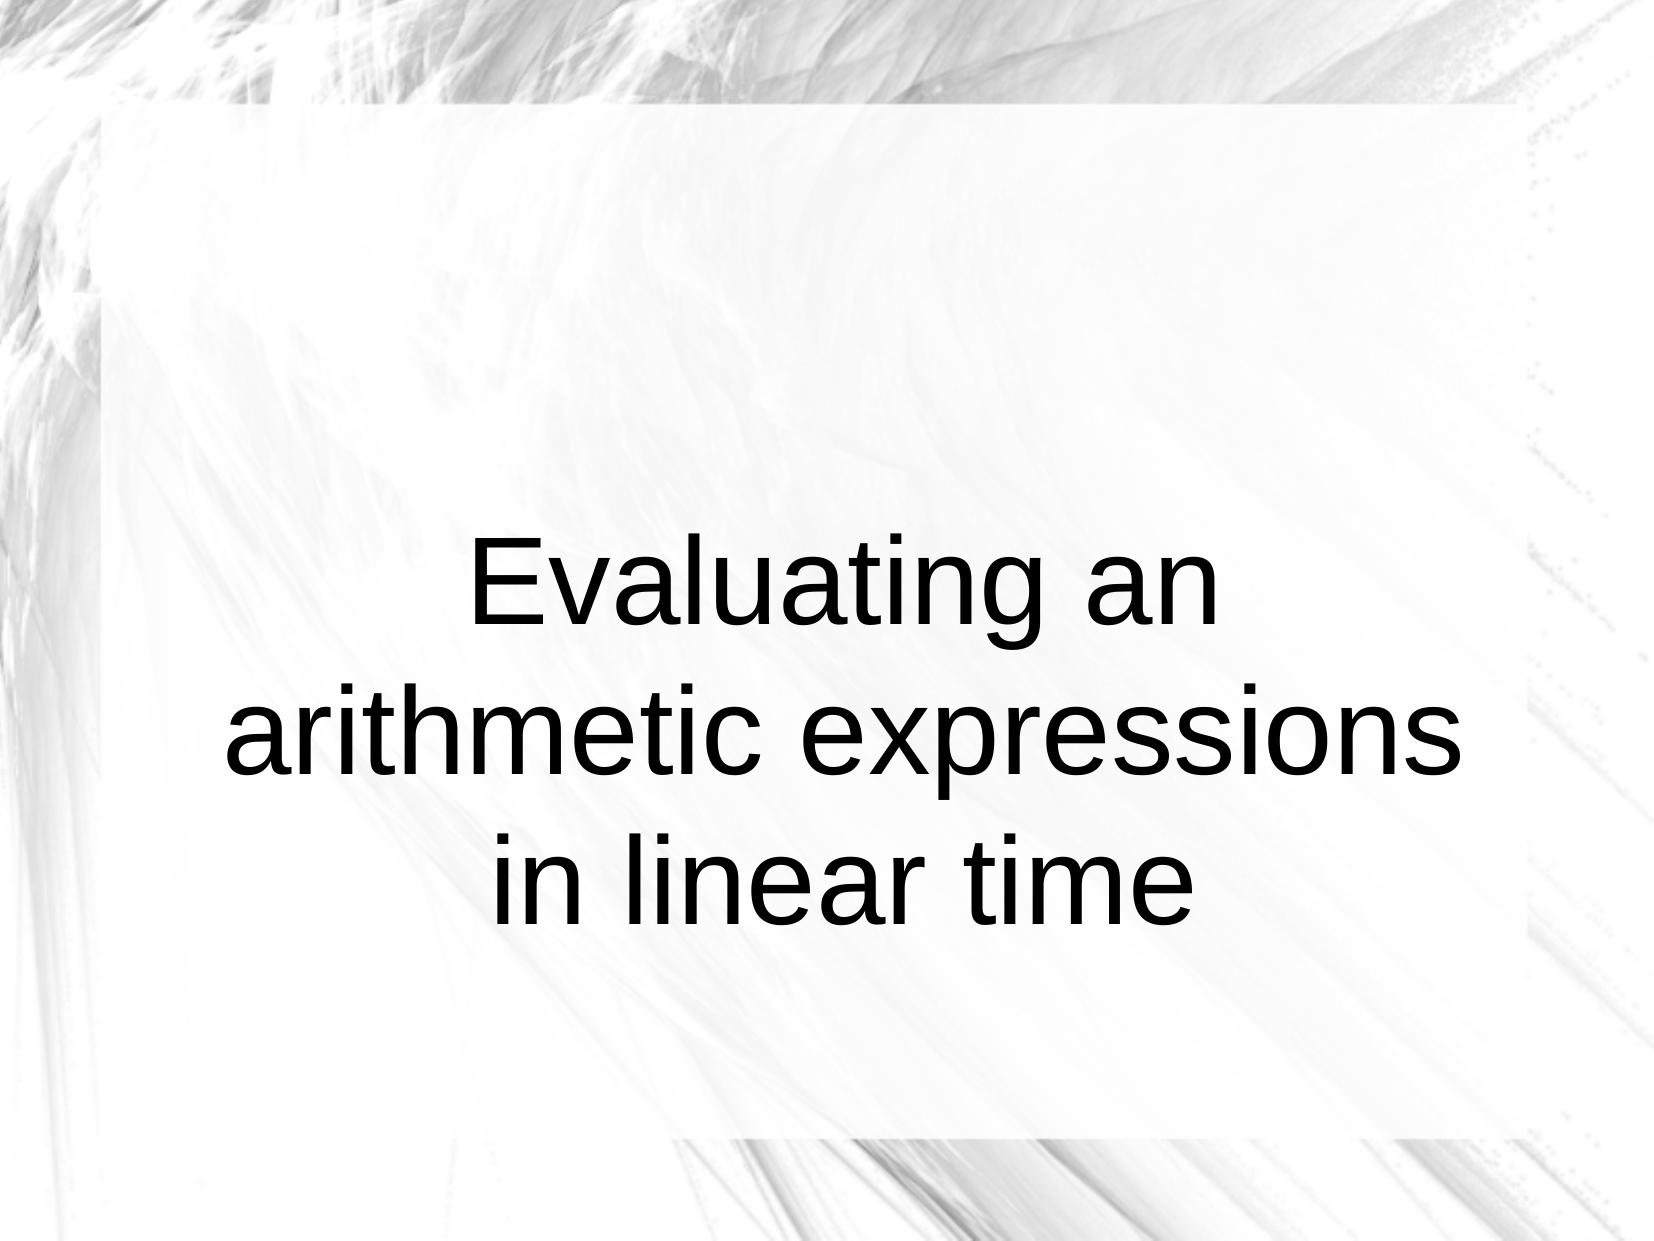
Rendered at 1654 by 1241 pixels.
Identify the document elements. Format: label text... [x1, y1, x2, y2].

picture [0, 0, 1654, 1241]
list Evaluating an arithmetic expressions in linear time [118, 319, 1571, 1102]
